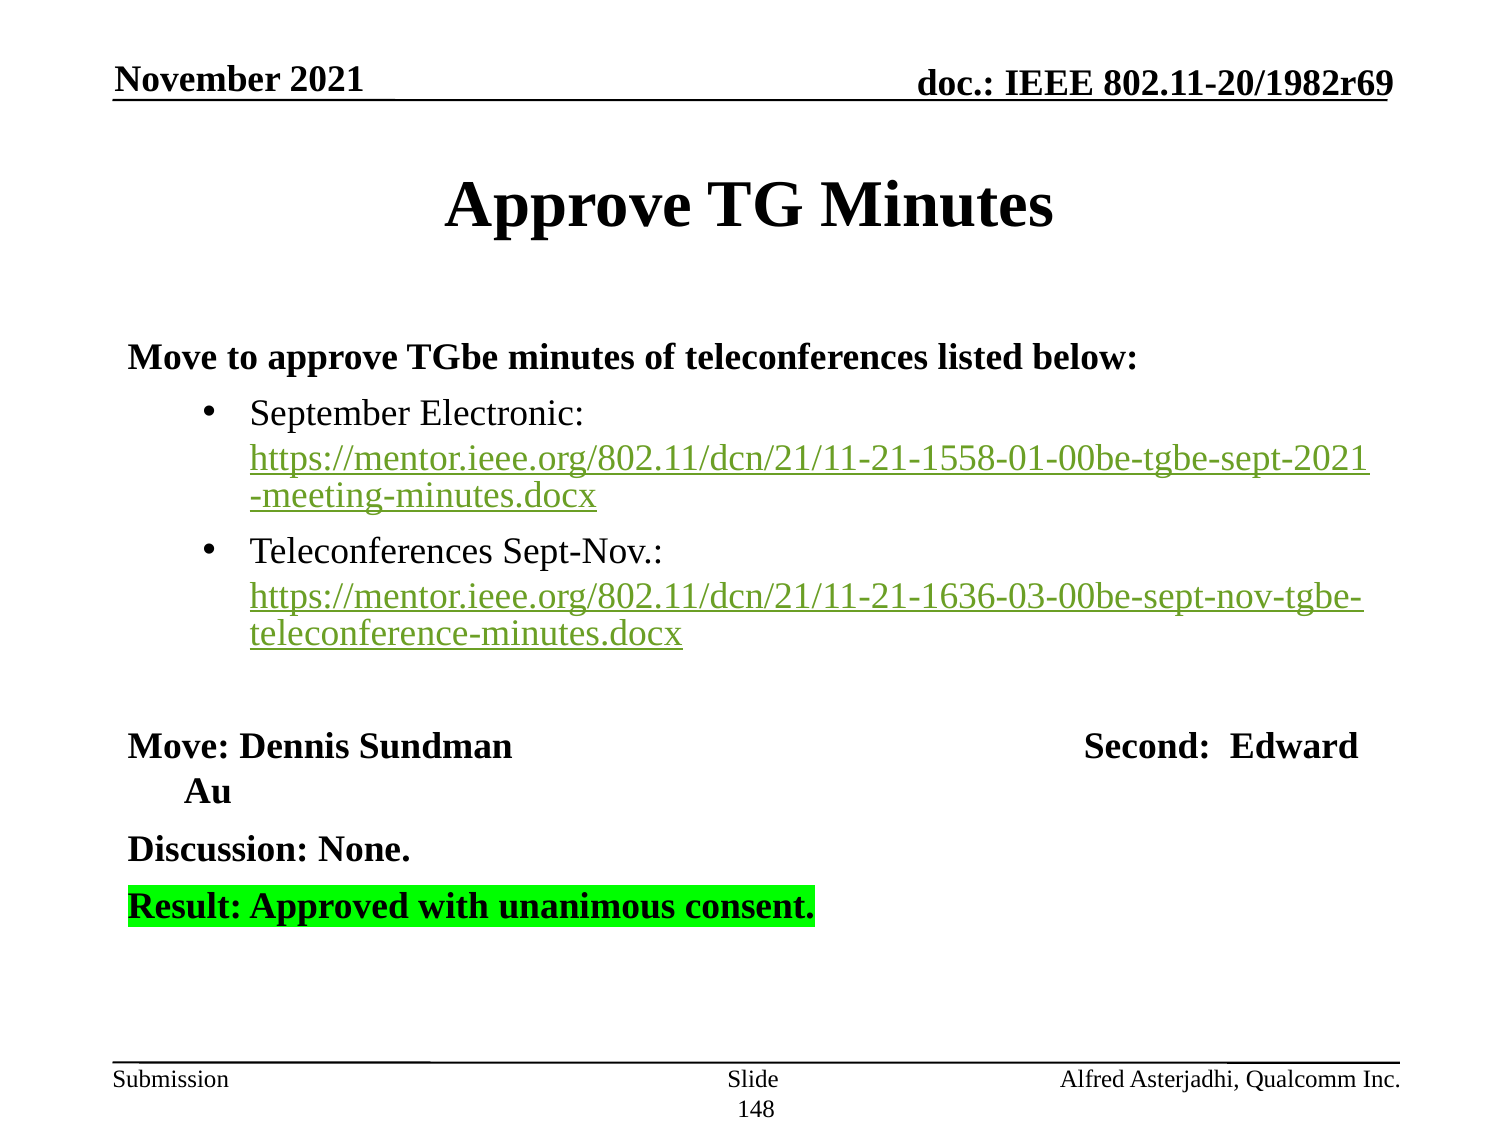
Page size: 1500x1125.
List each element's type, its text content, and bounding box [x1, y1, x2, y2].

title Approve TG Minutes [112, 112, 1388, 288]
slide_number Slide 148 [712, 1061, 800, 1123]
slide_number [114, 54, 423, 100]
footer Alfred Asterjadhi, Qualcomm Inc. [878, 1061, 1402, 1093]
list Move to approve TGbe minutes of teleconferences listed below: September Electronic: https://mentor.ieee.org/802.11/dcn/21/11-21-1558-01-00be-tgbe-sept-2021-meeting-minutes.docx Teleconferences Sept-Nov.: https://mentor.ieee.org/802.11/dcn/21/11-21-1636-03-00be-sept-nov-tgbe-teleconference-minutes.docx Move: Dennis Sundman Second: Edward Au Discussion: None. Result: Approved with unanimous consent. [112, 324, 1388, 1000]
